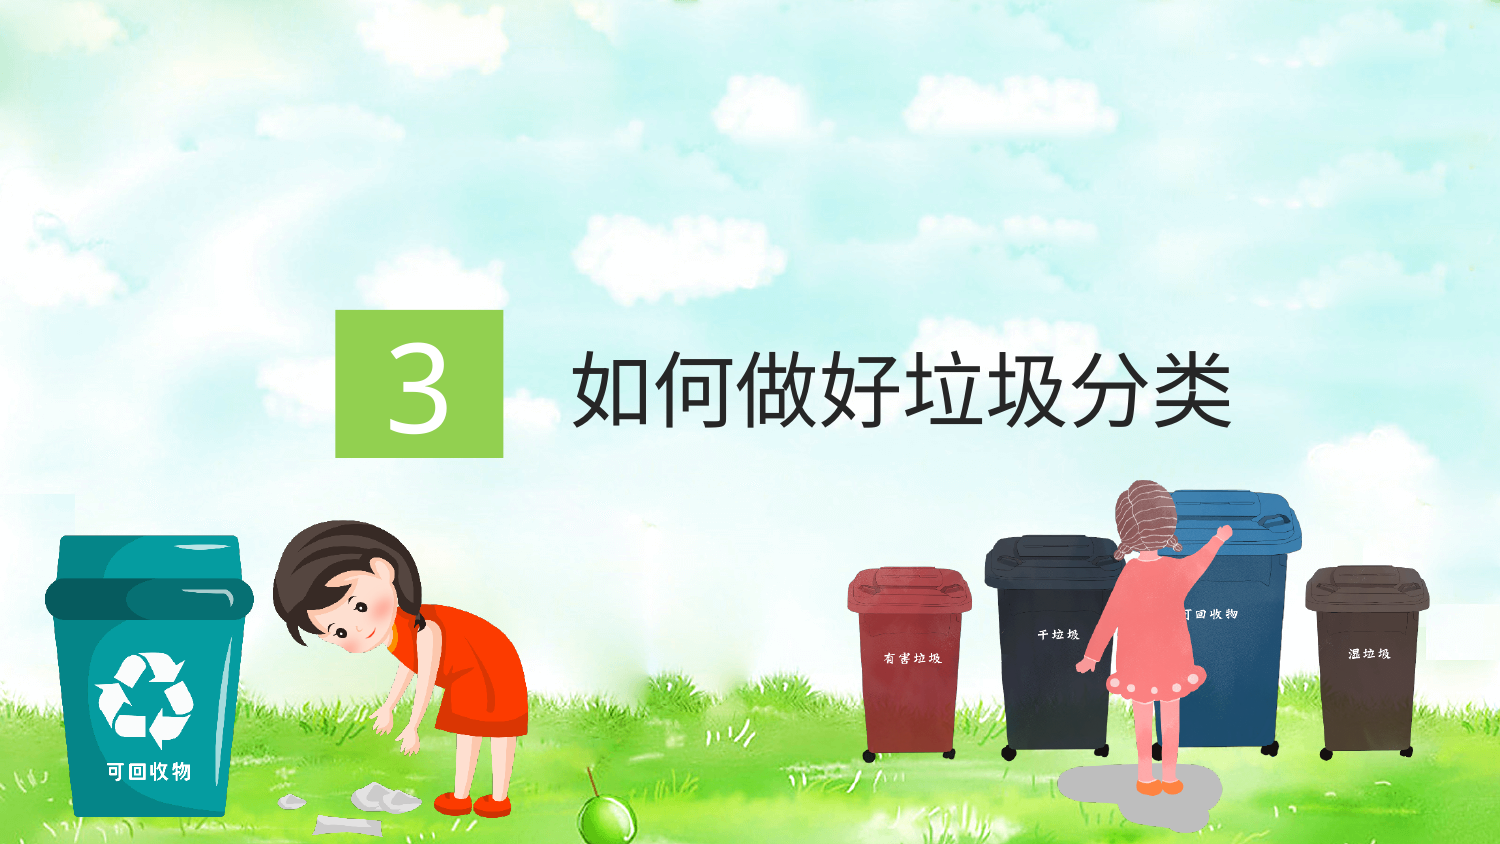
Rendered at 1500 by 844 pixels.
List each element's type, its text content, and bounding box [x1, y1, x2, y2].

picture [0, 0, 1500, 844]
text_box 3 [333, 308, 505, 443]
text_box 如何做好垃圾分类 [554, 330, 780, 446]
